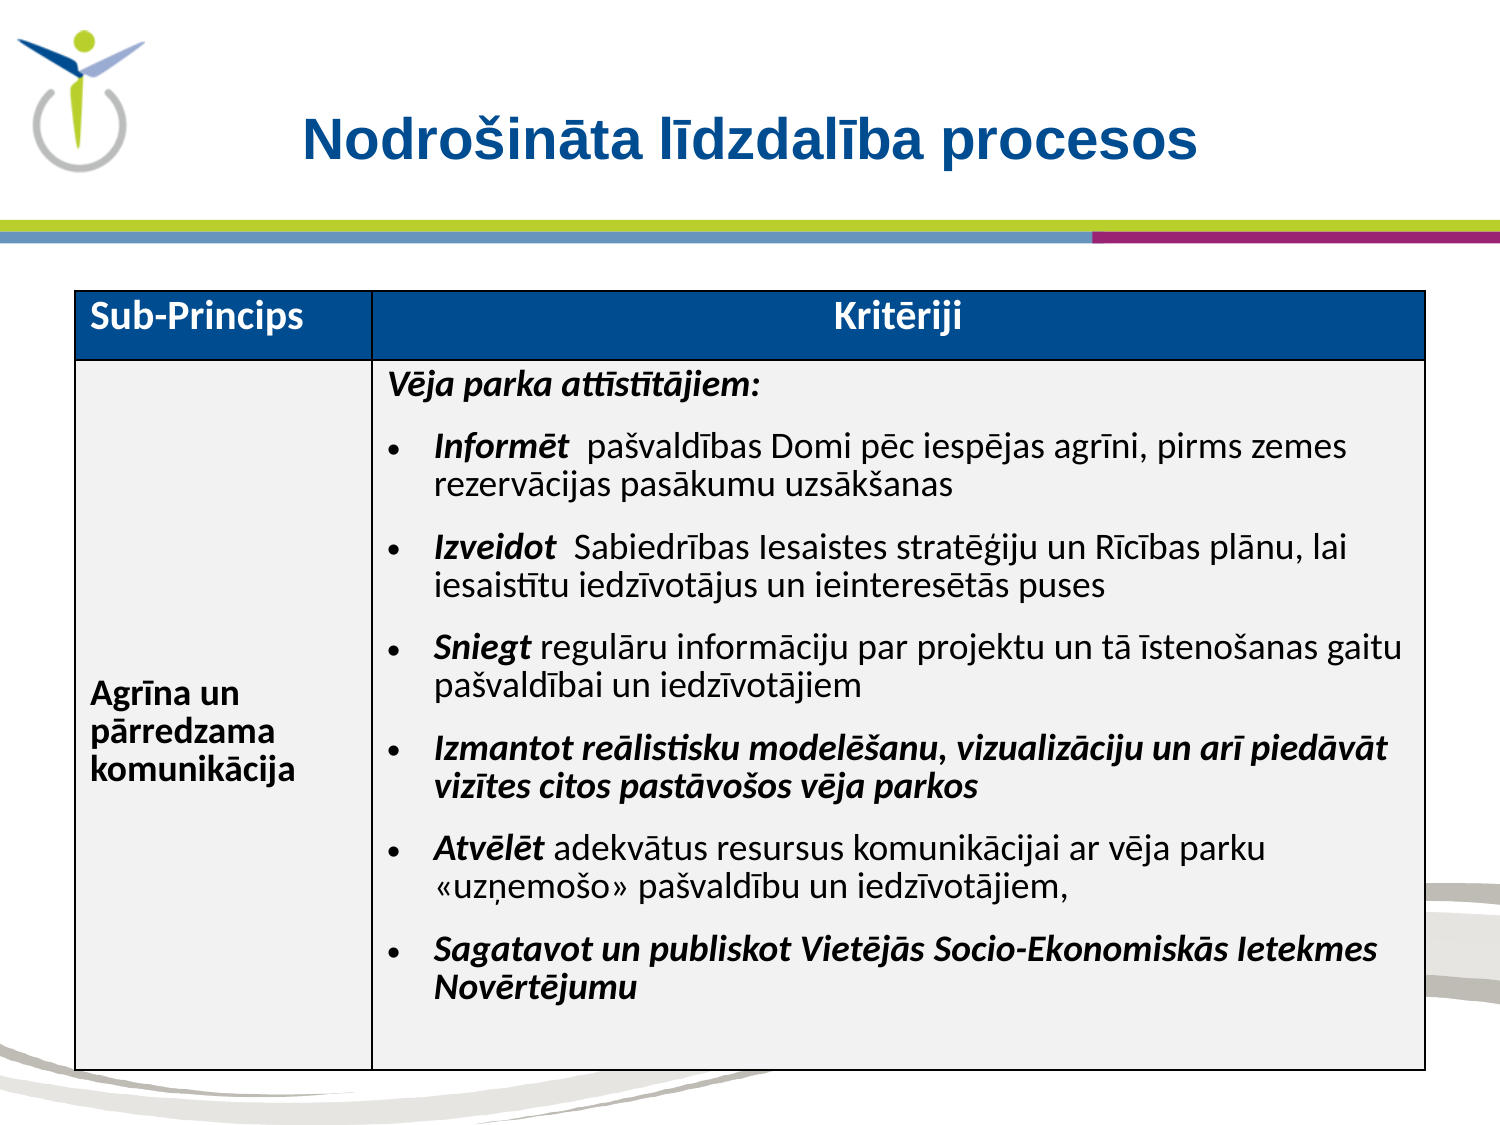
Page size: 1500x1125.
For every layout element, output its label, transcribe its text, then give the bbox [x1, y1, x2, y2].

title Nodrošināta līdzdalība procesos [112, 42, 1407, 231]
table_cell Vēja parka attīstītājiem: Informēt pašvaldības Domi pēc iespējas agrīni, pirms zemes rezervācijas pasākumu uzsākšanas Izveidot Sabiedrības Iesaistes stratēģiju un Rīcības plānu, lai iesaistītu iedzīvotājus un ieinteresētās puses Sniegt regulāru informāciju par projektu un tā īstenošanas gaitu pašvaldībai un iedzīvotājiem Izmantot reālistisku modelēšanu, vizualizāciju un arī piedāvāt vizītes citos pastāvošos vēja parkos Atvēlēt adekvātus resursus komunikācijai ar vēja parku «uzņemošo» pašvaldību un iedzīvotājiem, Sagatavot un publiskot Vietējās Socio-Ekonomiskās Ietekmes Novērtējumu [373, 361, 1424, 1069]
table_cell Agrīna un pārredzama komunikācija [76, 361, 371, 1069]
picture [17, 30, 145, 173]
table_header Sub-Princips [76, 292, 371, 359]
table_header Kritēriji [373, 292, 1424, 359]
